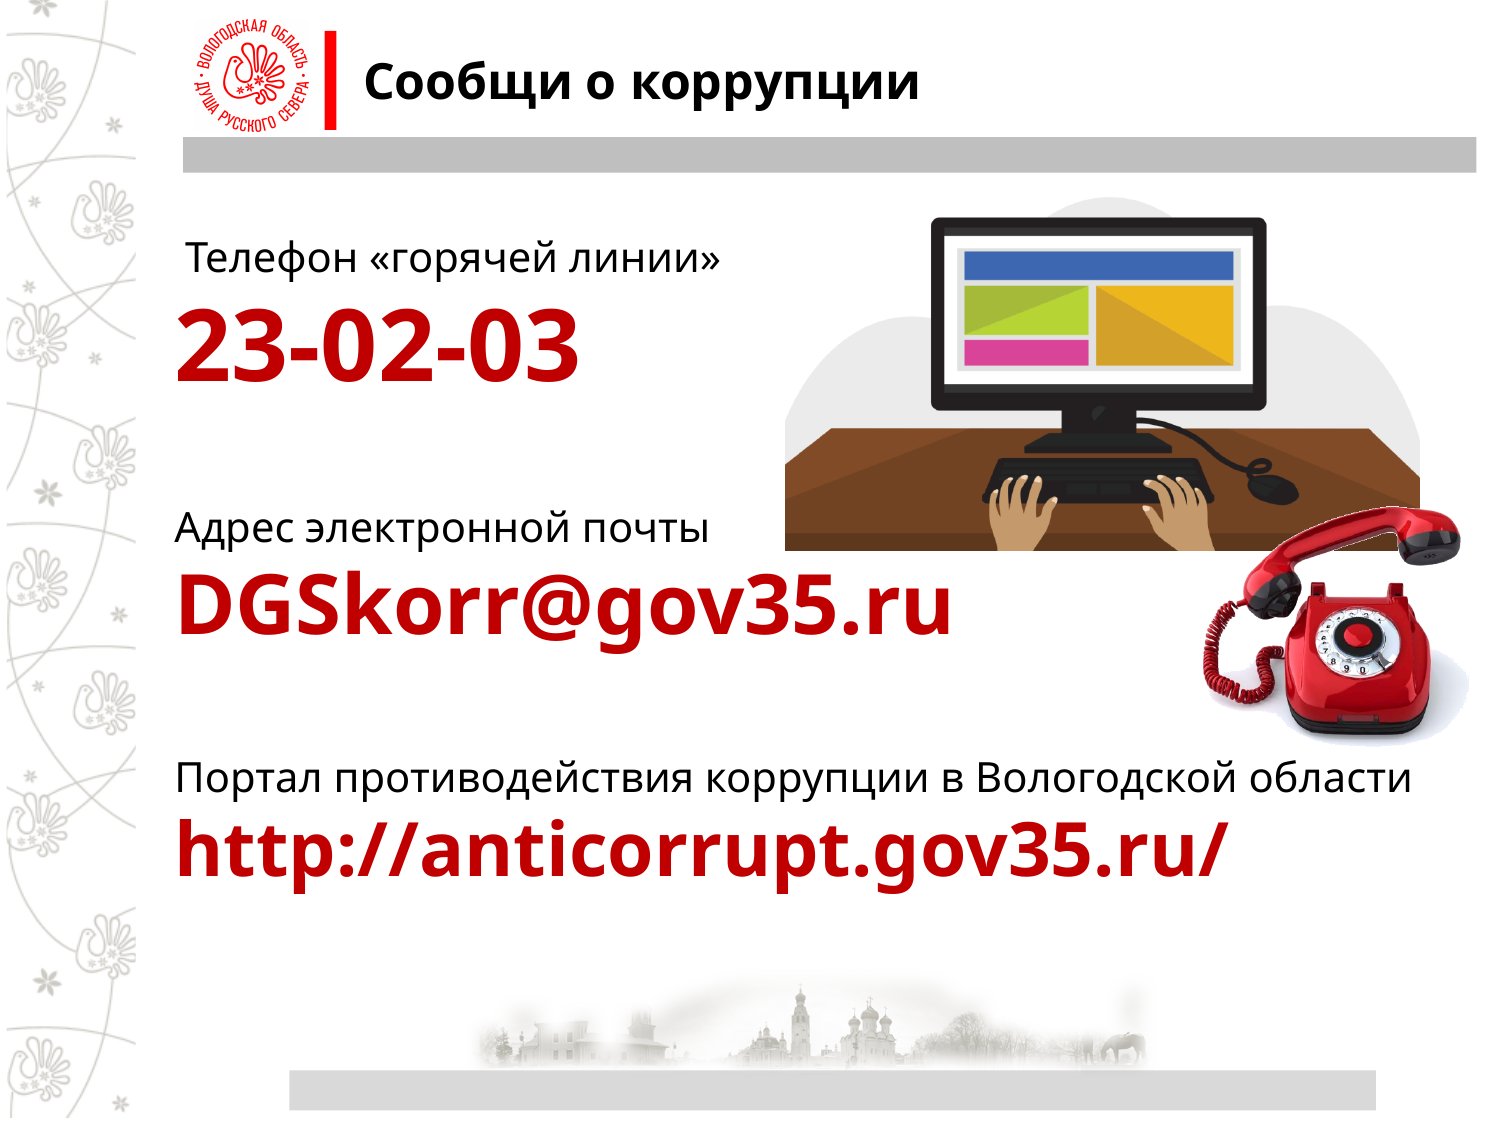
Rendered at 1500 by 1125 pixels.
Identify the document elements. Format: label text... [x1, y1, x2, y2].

text_box [323, 29, 339, 132]
picture [466, 968, 1157, 1078]
text_box Сообщи о коррупции [348, 42, 1459, 126]
text_box [181, 135, 1478, 175]
text_box Телефон «горячей линии» 23-02-03 Адрес электронной почты DGSkorr@gov35.ru Портал противодействия коррупции в Вологодской области http://anticorrupt.gov35.ru/ [159, 223, 1459, 949]
picture [785, 196, 1500, 779]
picture [194, 18, 309, 132]
text_box [287, 1068, 1378, 1112]
picture [6, 0, 136, 1118]
